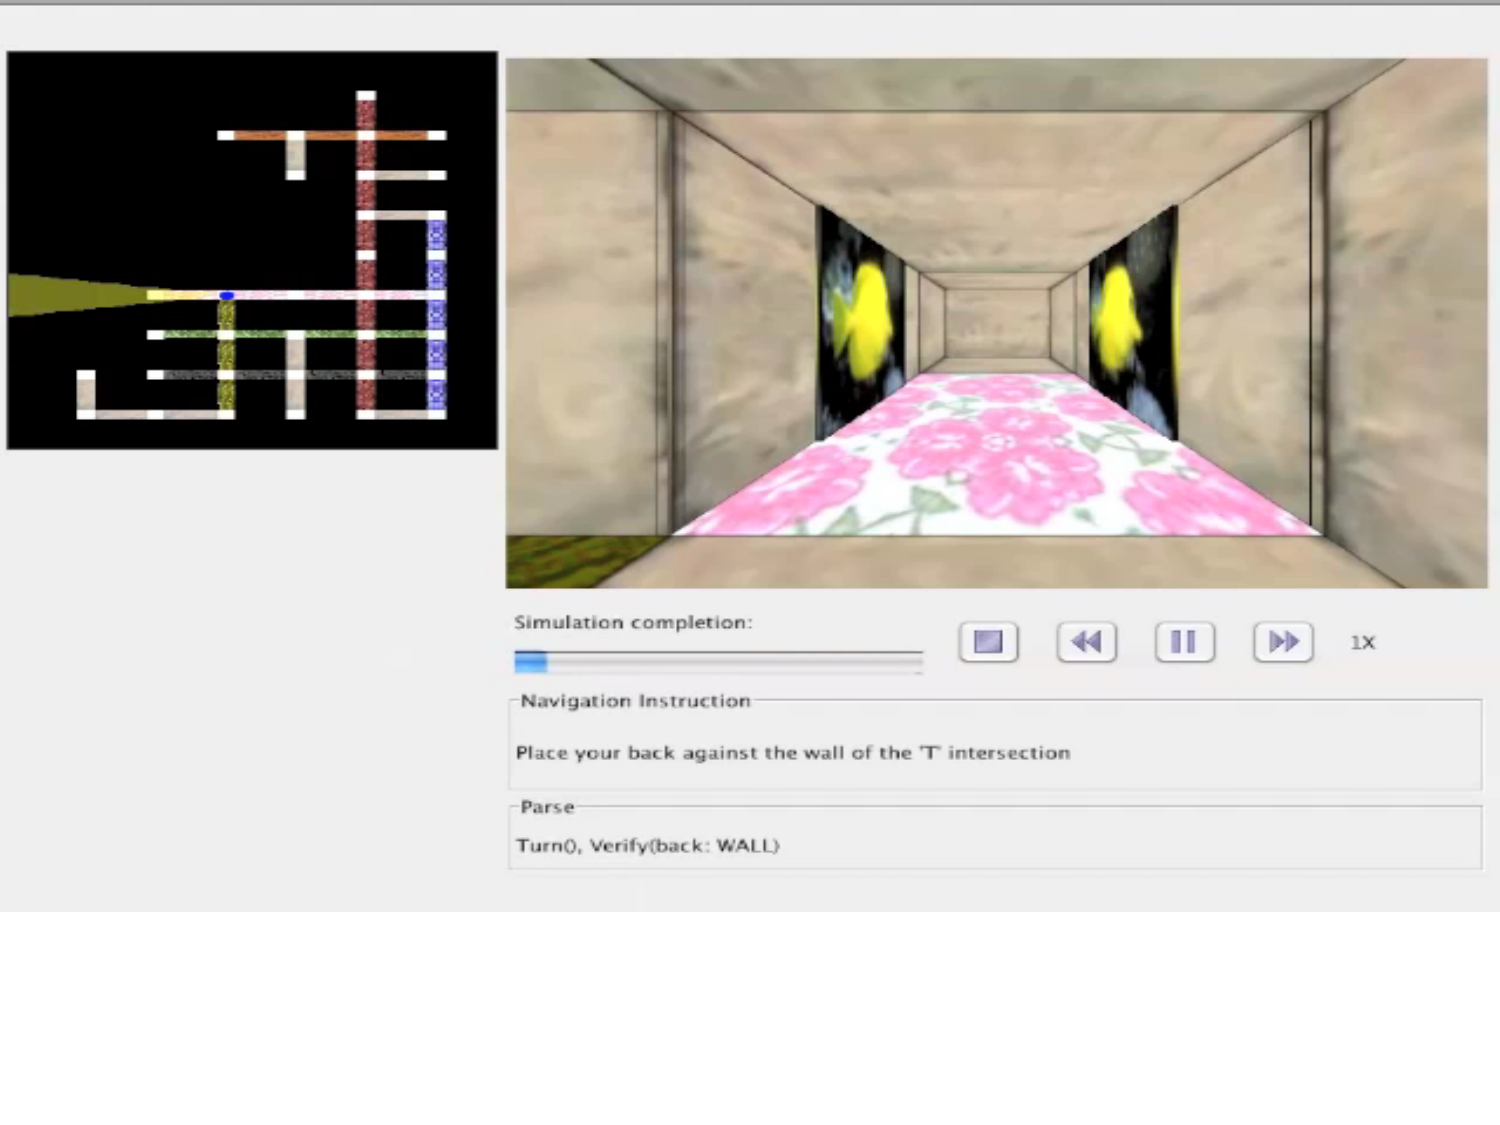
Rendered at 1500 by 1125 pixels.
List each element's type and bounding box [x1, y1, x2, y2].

list [0, 0, 1500, 913]
